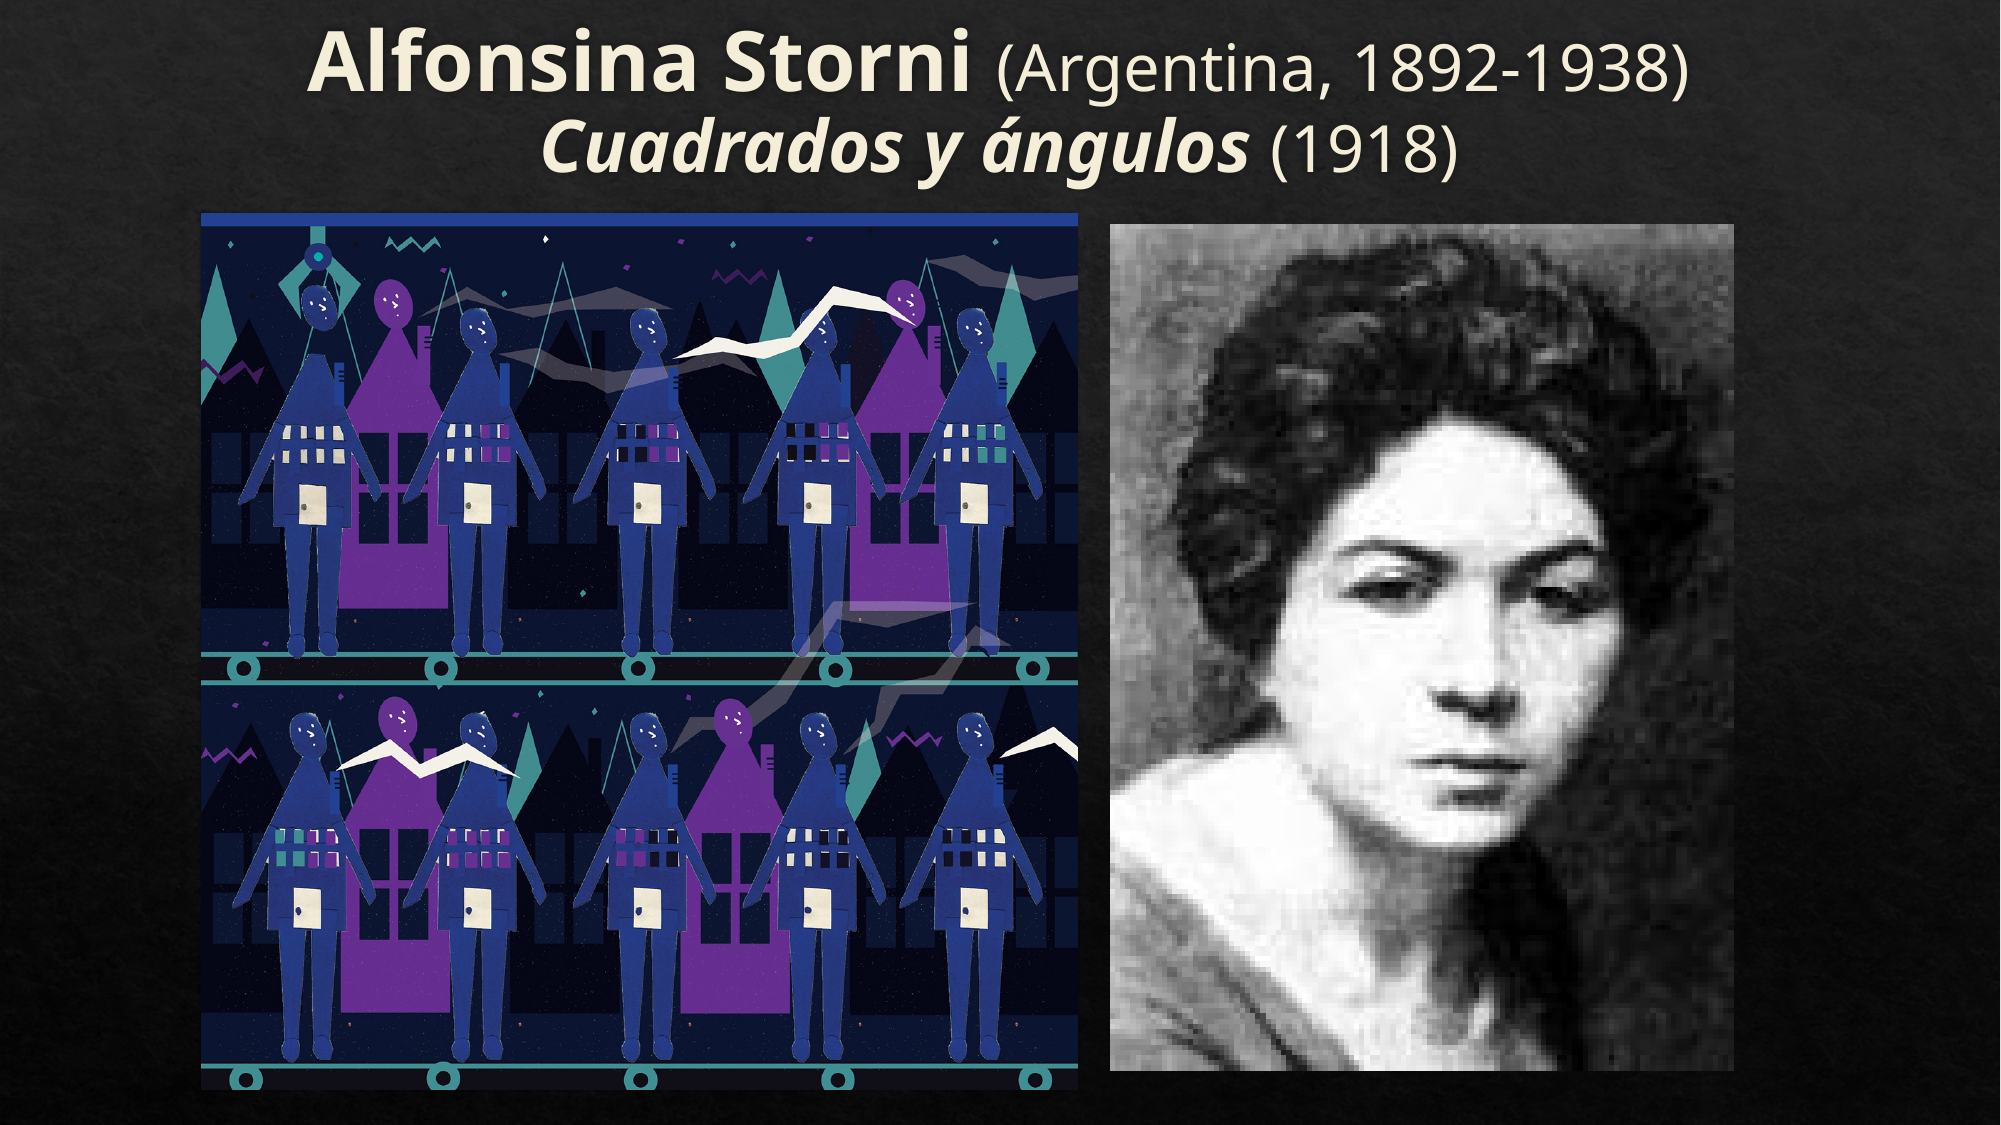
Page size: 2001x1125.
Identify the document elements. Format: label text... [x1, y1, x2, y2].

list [201, 213, 1078, 1090]
title Alfonsina Storni (Argentina, 1892-1938) Cuadrados y ángulos (1918) [149, 12, 1849, 196]
picture [1110, 224, 1734, 1071]
